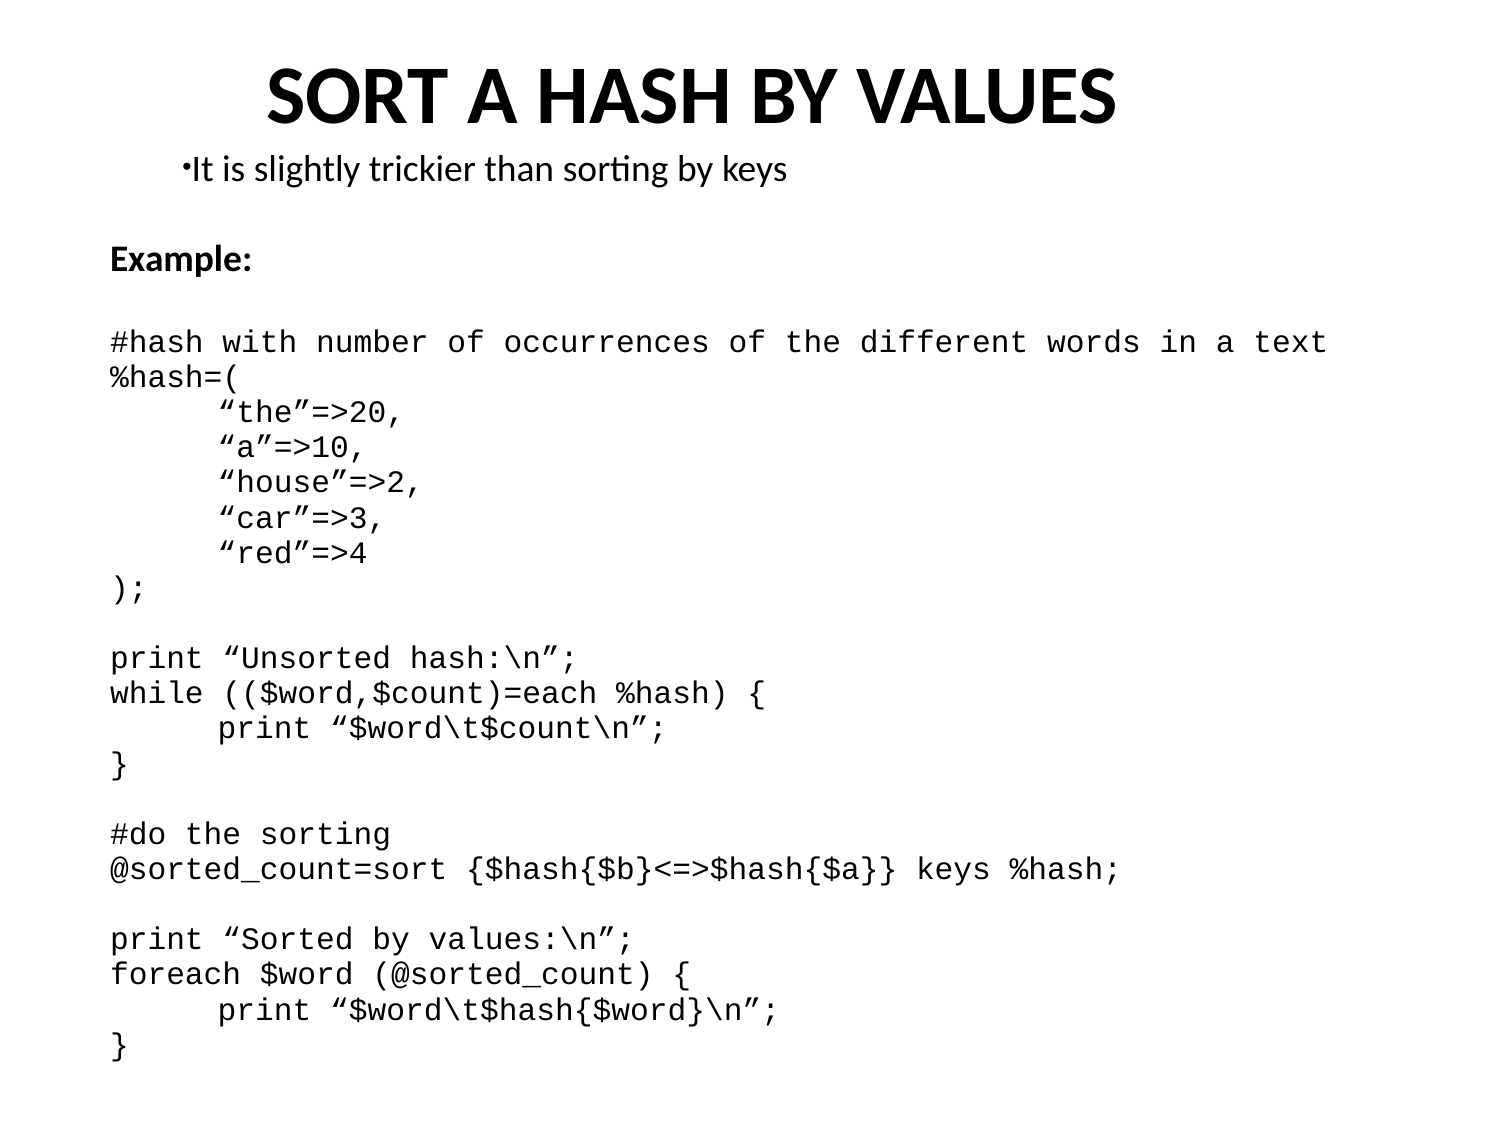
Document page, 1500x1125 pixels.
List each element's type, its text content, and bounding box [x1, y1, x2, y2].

text_box SORT A HASH BY VALUES [252, 27, 1338, 135]
text_box It is slightly trickier than sorting by keys Example: #hash with number of occurrences of the different words in a text %hash=( “the”=>20, “a”=>10, “house”=>2, “car”=>3, “red”=>4 ); print “Unsorted hash:\n”; while (($word,$count)=each %hash) { print “$word\t$count\n”; } #do the sorting @sorted_count=sort {$hash{$b}<=>$hash{$a}} keys %hash; print “Sorted by values:\n”; foreach $word (@sorted_count) { print “$word\t$hash{$word}\n”; } [96, 135, 1458, 1055]
